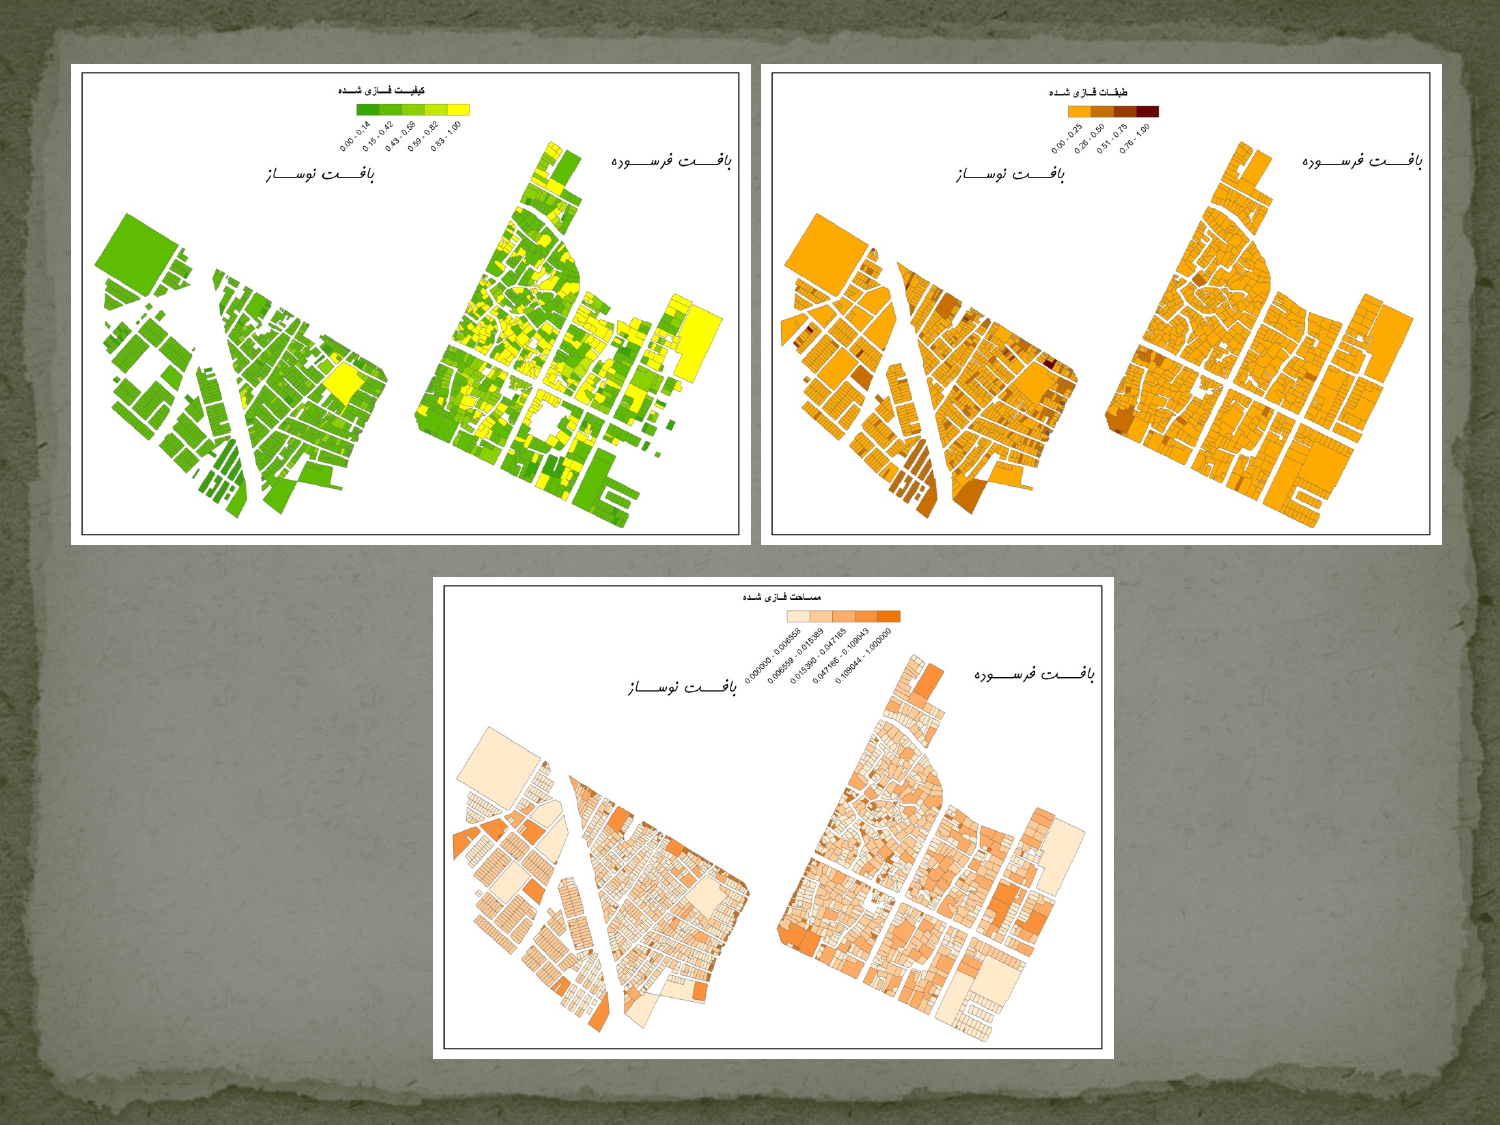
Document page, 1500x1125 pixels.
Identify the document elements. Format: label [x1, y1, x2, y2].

picture [71, 64, 751, 545]
picture [761, 64, 1442, 545]
picture [433, 577, 1114, 1059]
